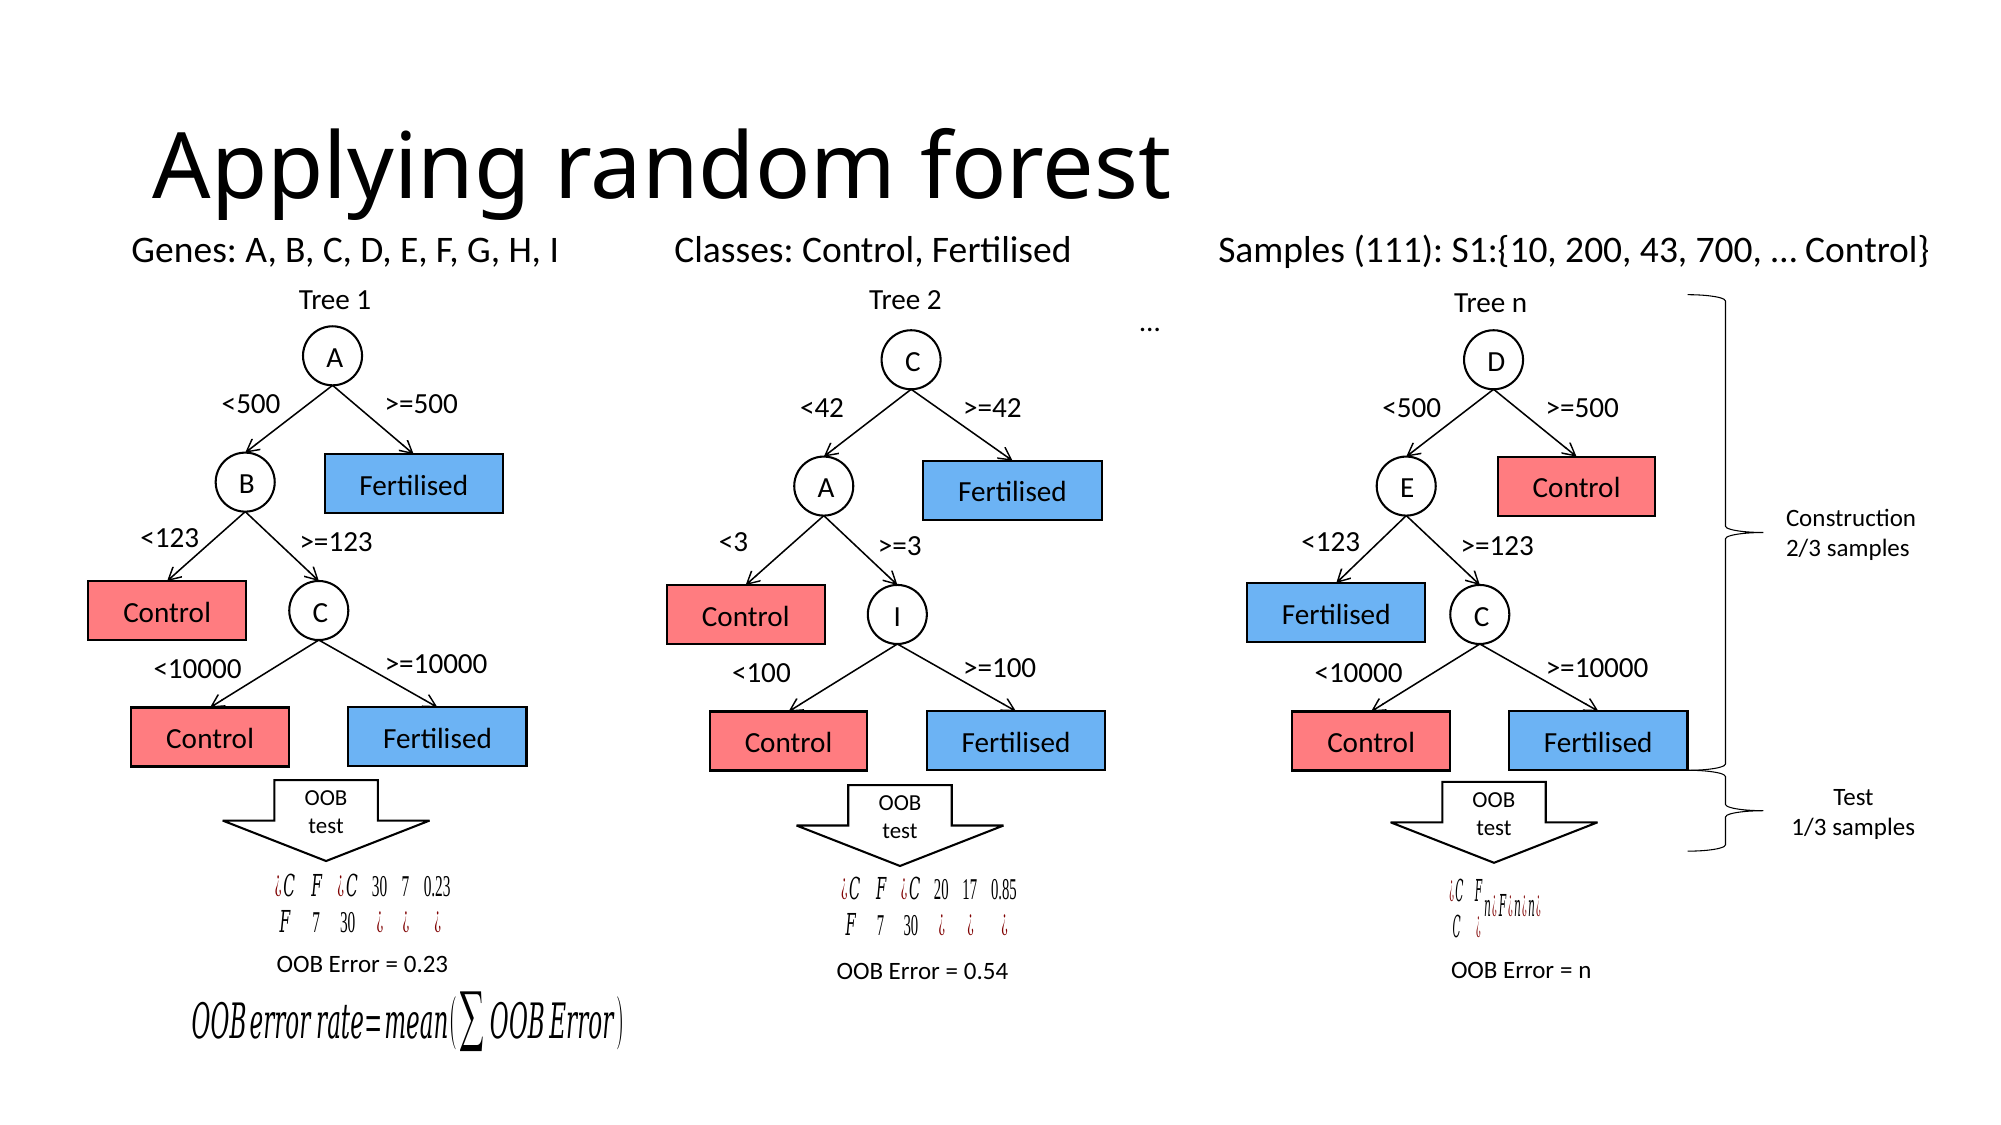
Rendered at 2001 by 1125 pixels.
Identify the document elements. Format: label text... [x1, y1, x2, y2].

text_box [745, 515, 824, 585]
text_box >=10000 [1531, 641, 1664, 691]
text_box >=42 [948, 380, 1037, 431]
text_box OOB test [796, 784, 1004, 868]
text_box OOB test [1390, 780, 1598, 864]
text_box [167, 511, 246, 581]
text_box >=10000 [370, 637, 503, 687]
text_box Classes: Control, Fertilised [659, 217, 1088, 277]
text_box Control [1497, 456, 1656, 517]
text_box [788, 644, 898, 712]
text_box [1336, 515, 1407, 583]
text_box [911, 389, 1013, 461]
text_box … [1125, 294, 1227, 345]
text_box Construction 2/3 samples [1771, 494, 1932, 570]
text_box <500 [206, 376, 296, 427]
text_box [823, 389, 911, 457]
text_box Control [666, 584, 826, 645]
text_box OOB Error = n [1436, 945, 1607, 991]
text_box <3 [703, 515, 745, 565]
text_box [1370, 644, 1480, 712]
text_box Fertilised [926, 710, 1106, 771]
text_box Fertilised [922, 460, 1103, 521]
text_box A [793, 455, 855, 515]
text_box >=100 [948, 641, 1052, 691]
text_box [1406, 389, 1493, 457]
text_box Samples (111): S1:{10, 200, 43, 700, … Control} [1203, 218, 1945, 278]
text_box Control [709, 710, 868, 772]
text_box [897, 643, 1017, 712]
text_box [1687, 294, 1764, 770]
text_box B [214, 451, 276, 511]
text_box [332, 385, 414, 455]
text_box Fertilised [347, 706, 528, 767]
text_box Control [130, 706, 290, 768]
text_box [1687, 769, 1764, 852]
text_box OOB Error = 0.23 [261, 940, 464, 986]
text_box <123 [1286, 515, 1336, 565]
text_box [246, 511, 319, 581]
text_box Fertilised [1246, 582, 1426, 643]
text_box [1406, 515, 1480, 585]
text_box C [1449, 583, 1511, 644]
text_box C [880, 329, 942, 389]
text_box <100 [717, 646, 788, 696]
text_box <123 [125, 511, 167, 561]
text_box I [866, 583, 928, 644]
text_box Fertilised [324, 453, 504, 514]
text_box Control [1291, 710, 1451, 772]
text_box Control [87, 580, 247, 641]
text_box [824, 515, 898, 585]
text_box Tree 1 [284, 272, 699, 323]
text_box Test 1/3 samples [1776, 772, 1931, 848]
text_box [245, 385, 332, 453]
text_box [1493, 389, 1577, 457]
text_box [1479, 643, 1599, 712]
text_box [319, 640, 438, 708]
text_box >=500 [1530, 380, 1634, 431]
text_box <500 [1367, 380, 1457, 431]
text_box Tree 2 [854, 272, 1269, 323]
text_box Fertilised [1508, 710, 1687, 771]
text_box Tree n [1439, 276, 1854, 326]
text_box OOB test [222, 779, 430, 863]
text_box <42 [785, 380, 859, 431]
text_box >=500 [369, 376, 473, 427]
text_box >=123 [319, 514, 388, 565]
text_box >=3 [898, 518, 937, 569]
text_box C [288, 579, 350, 640]
text_box A [301, 325, 364, 385]
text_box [209, 640, 319, 708]
text_box <10000 [138, 642, 209, 692]
text_box <10000 [1299, 646, 1370, 696]
text_box >=123 [1480, 518, 1549, 569]
title Applying random forest [137, 59, 1863, 272]
text_box E [1375, 455, 1437, 515]
text_box D [1462, 329, 1525, 389]
text_box OOB Error = 0.54 [821, 946, 1024, 992]
text_box Genes: A, B, C, D, E, F, G, H, I [116, 217, 575, 277]
